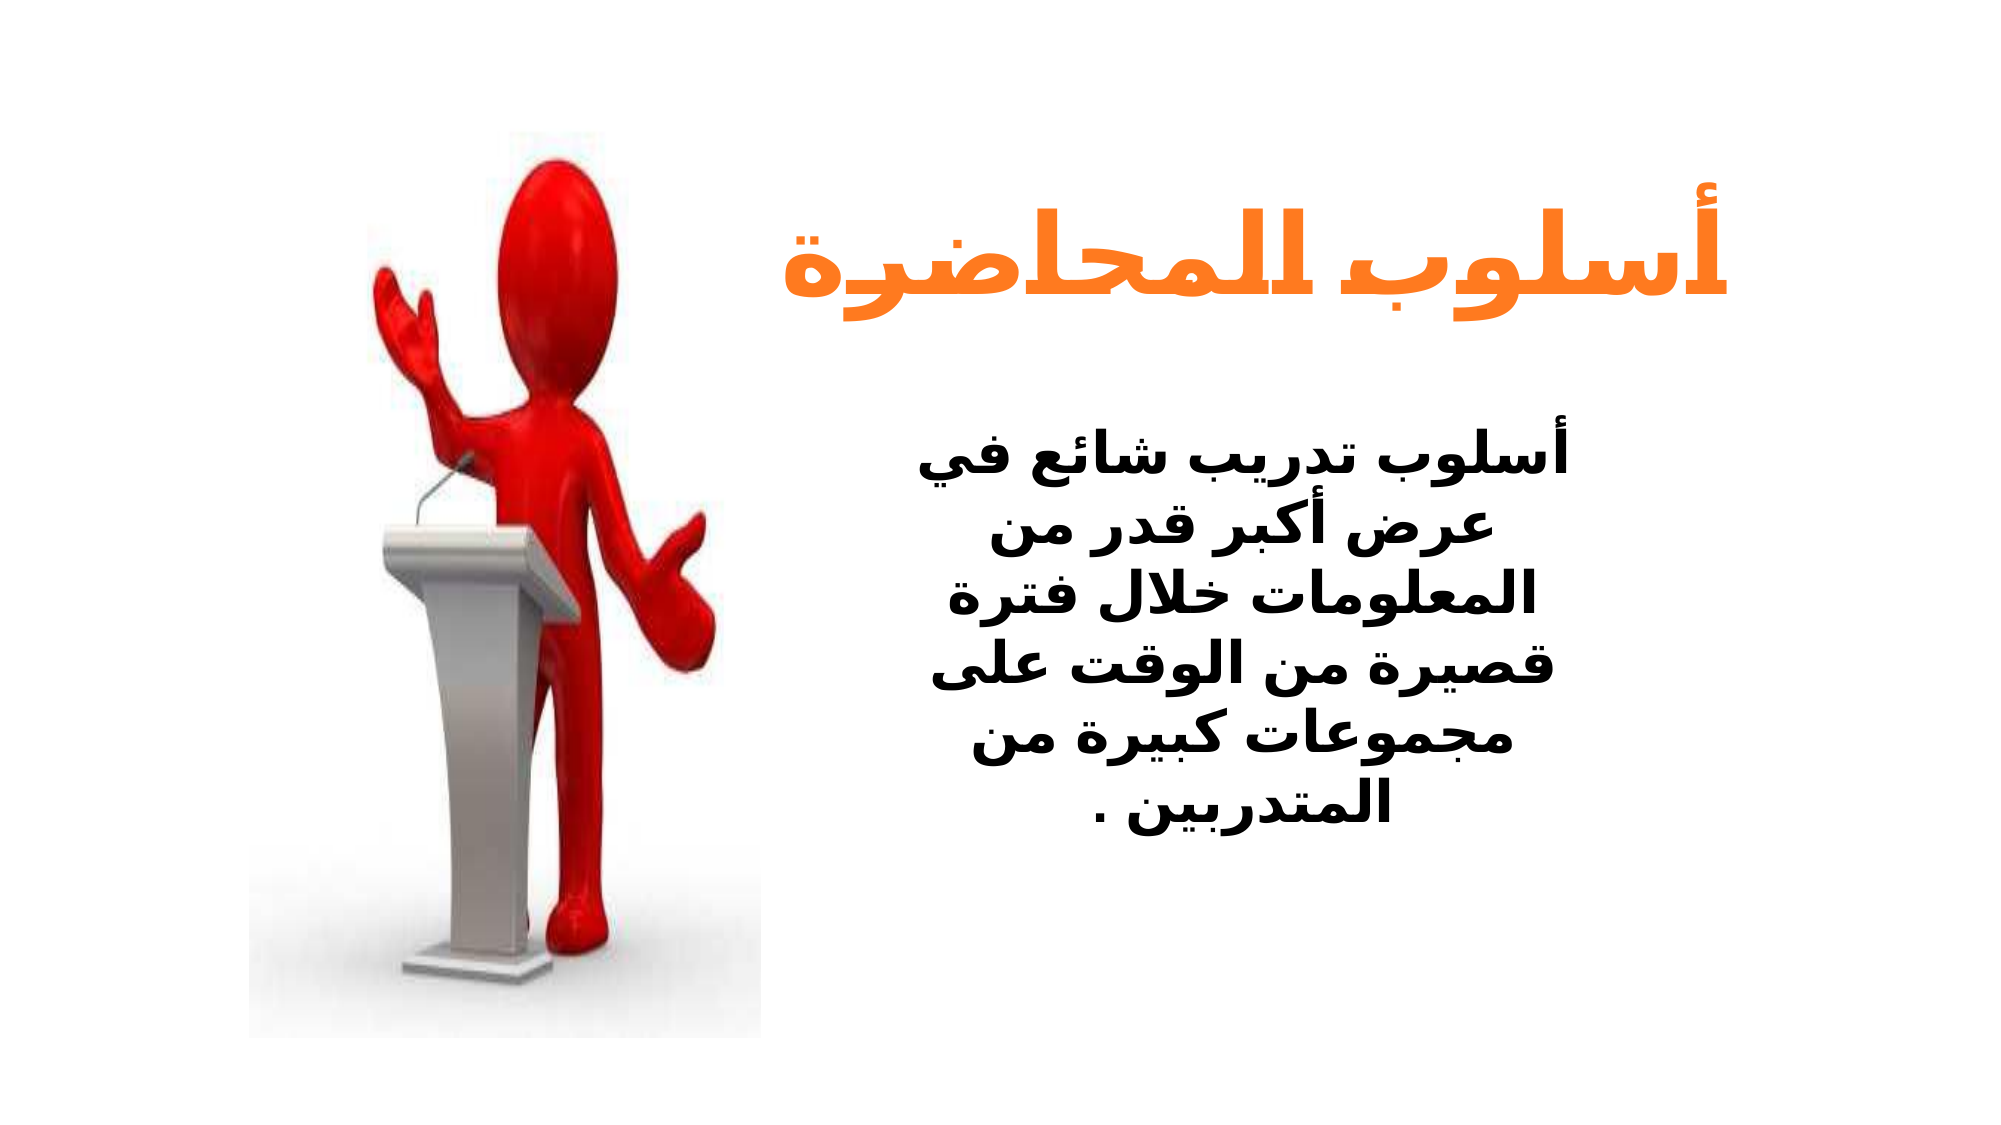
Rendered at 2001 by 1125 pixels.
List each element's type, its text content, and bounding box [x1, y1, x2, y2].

text_box أسلوب تدريب شائع في عرض أكبر قدر من المعلومات خلال فترة قصيرة من الوقت على مجموعات كبيرة من المتدربين . [899, 407, 1588, 982]
picture [249, 87, 761, 1038]
text_box أسلوب المحاضرة [765, 174, 1742, 325]
